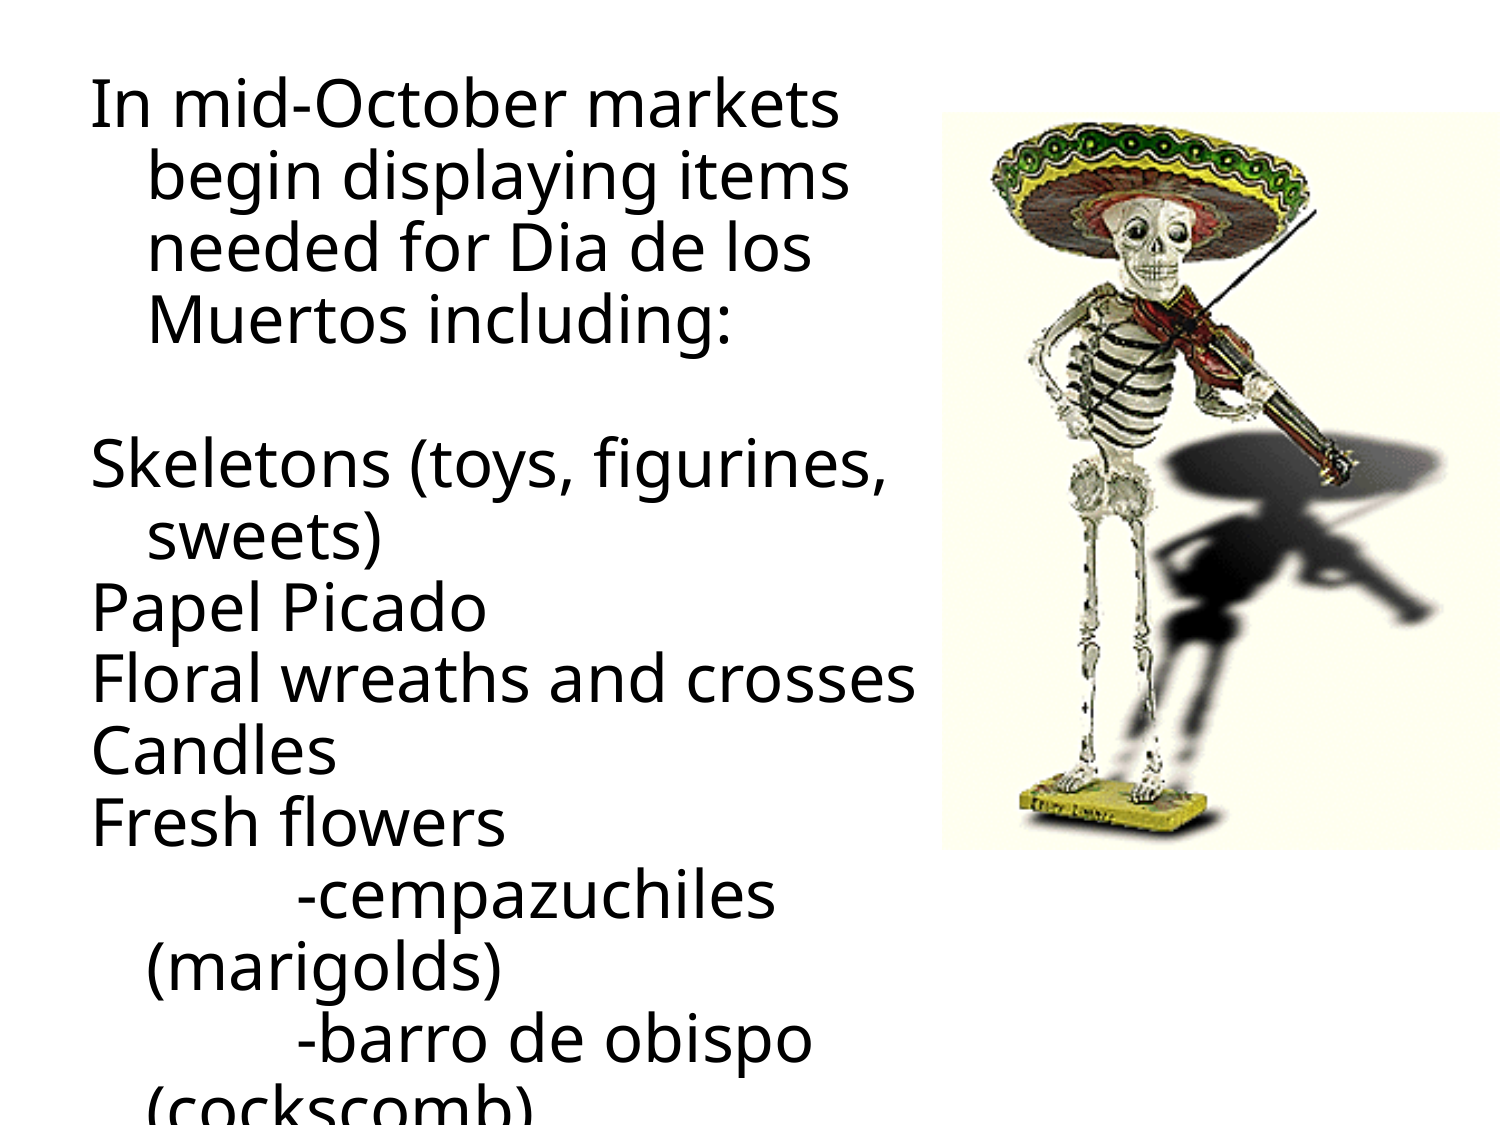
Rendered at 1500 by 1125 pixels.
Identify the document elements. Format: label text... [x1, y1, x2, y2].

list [942, 112, 1500, 851]
list In mid-October markets begin displaying items needed for Dia de los Muertos including: Skeletons (toys, figurines, sweets) Papel Picado Floral wreaths and crosses Candles Fresh flowers -cempazuchiles (marigolds) -barro de obispo (cockscomb) Sugar or chocolate skulls and coffins Pan de muerto (bread of the dead) [75, 62, 950, 1038]
